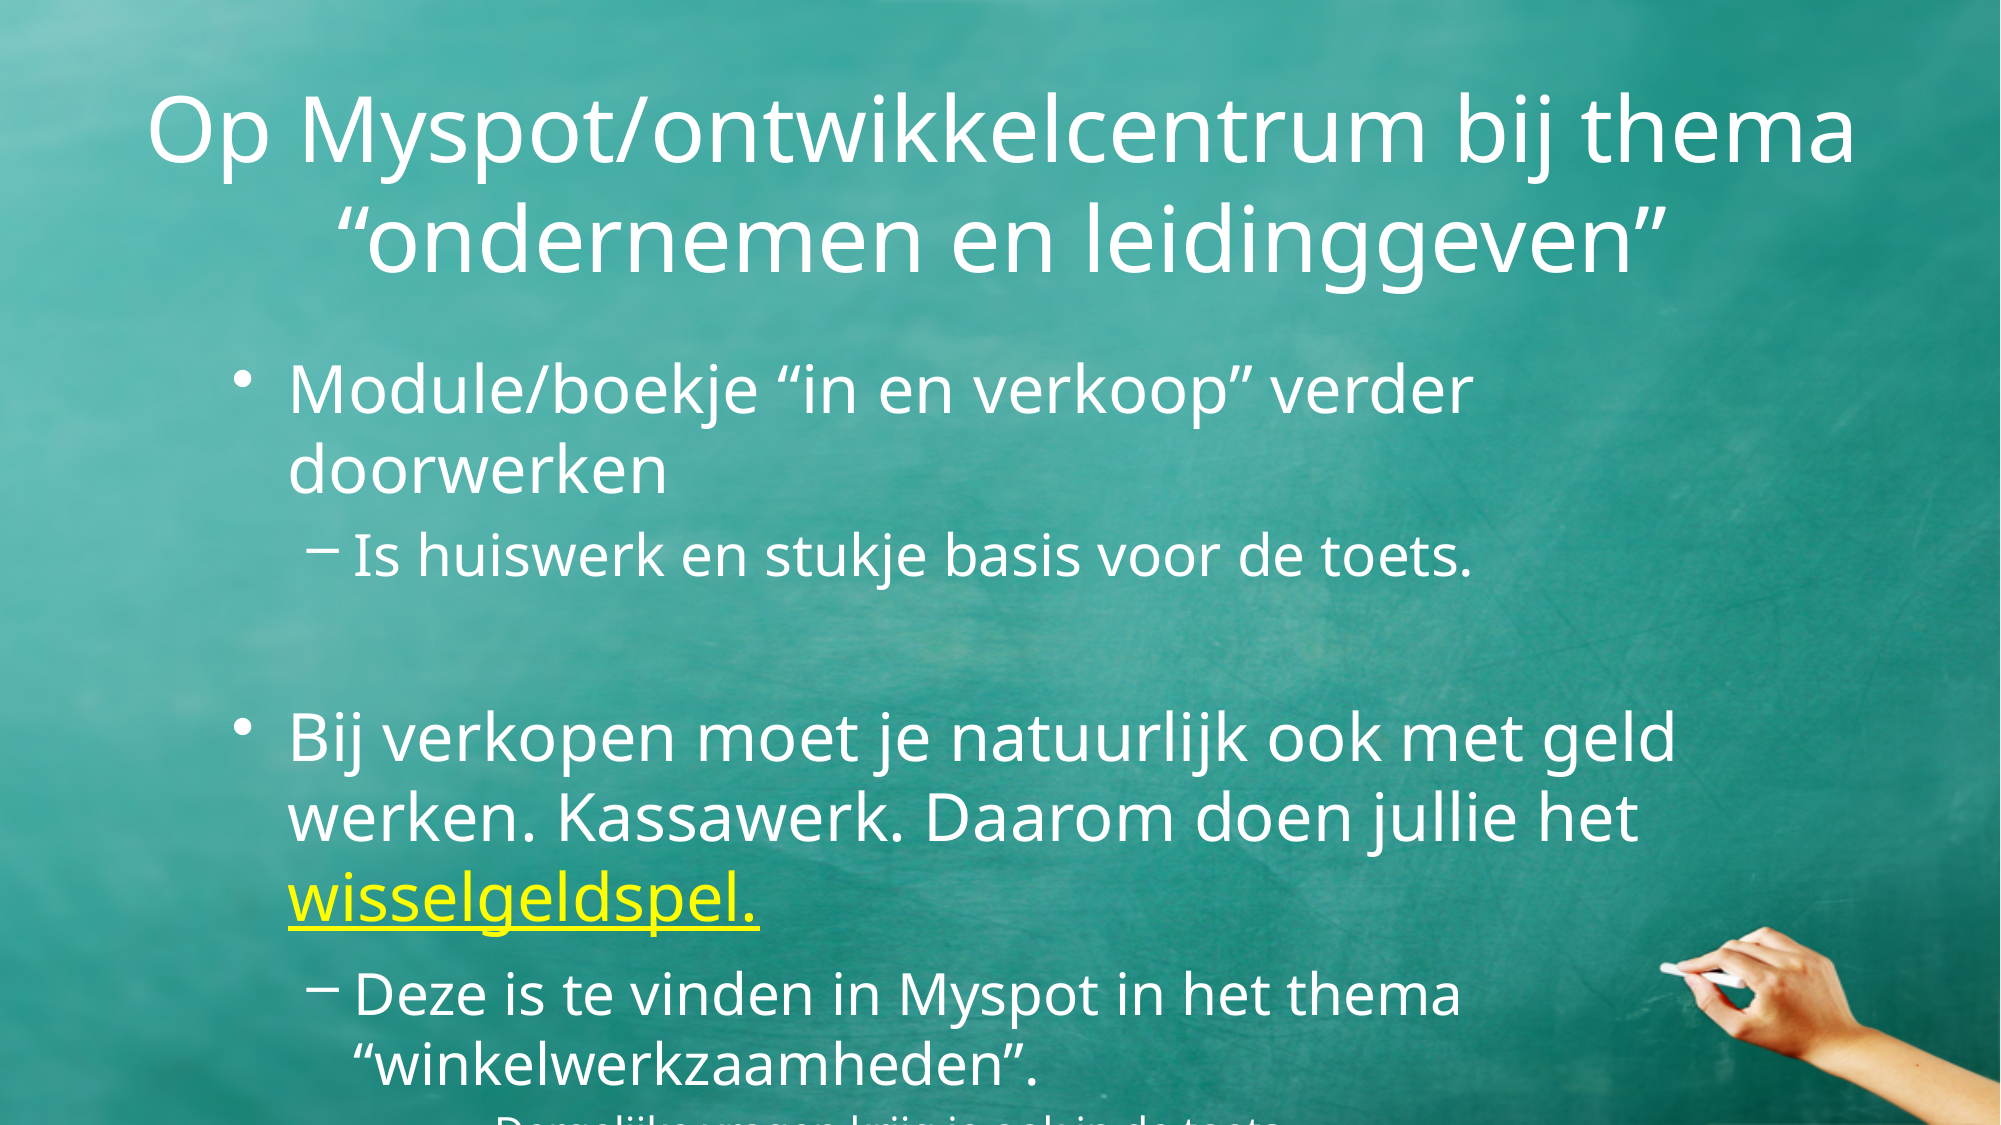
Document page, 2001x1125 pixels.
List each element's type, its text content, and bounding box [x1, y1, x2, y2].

title Op Myspot/ontwikkelcentrum bij thema “ondernemen en leidinggeven” [49, 64, 1958, 298]
picture [0, 0, 2001, 1125]
list Module/boekje “in en verkoop” verder doorwerken Is huiswerk en stukje basis voor de toets. Bij verkopen moet je natuurlijk ook met geld werken. Kassawerk. Daarom doen jullie het wisselgeldspel. Deze is te vinden in Myspot in het thema “winkelwerkzaamheden”. Dergelijke vragen krijg je ook in de toets. [216, 338, 1871, 1039]
